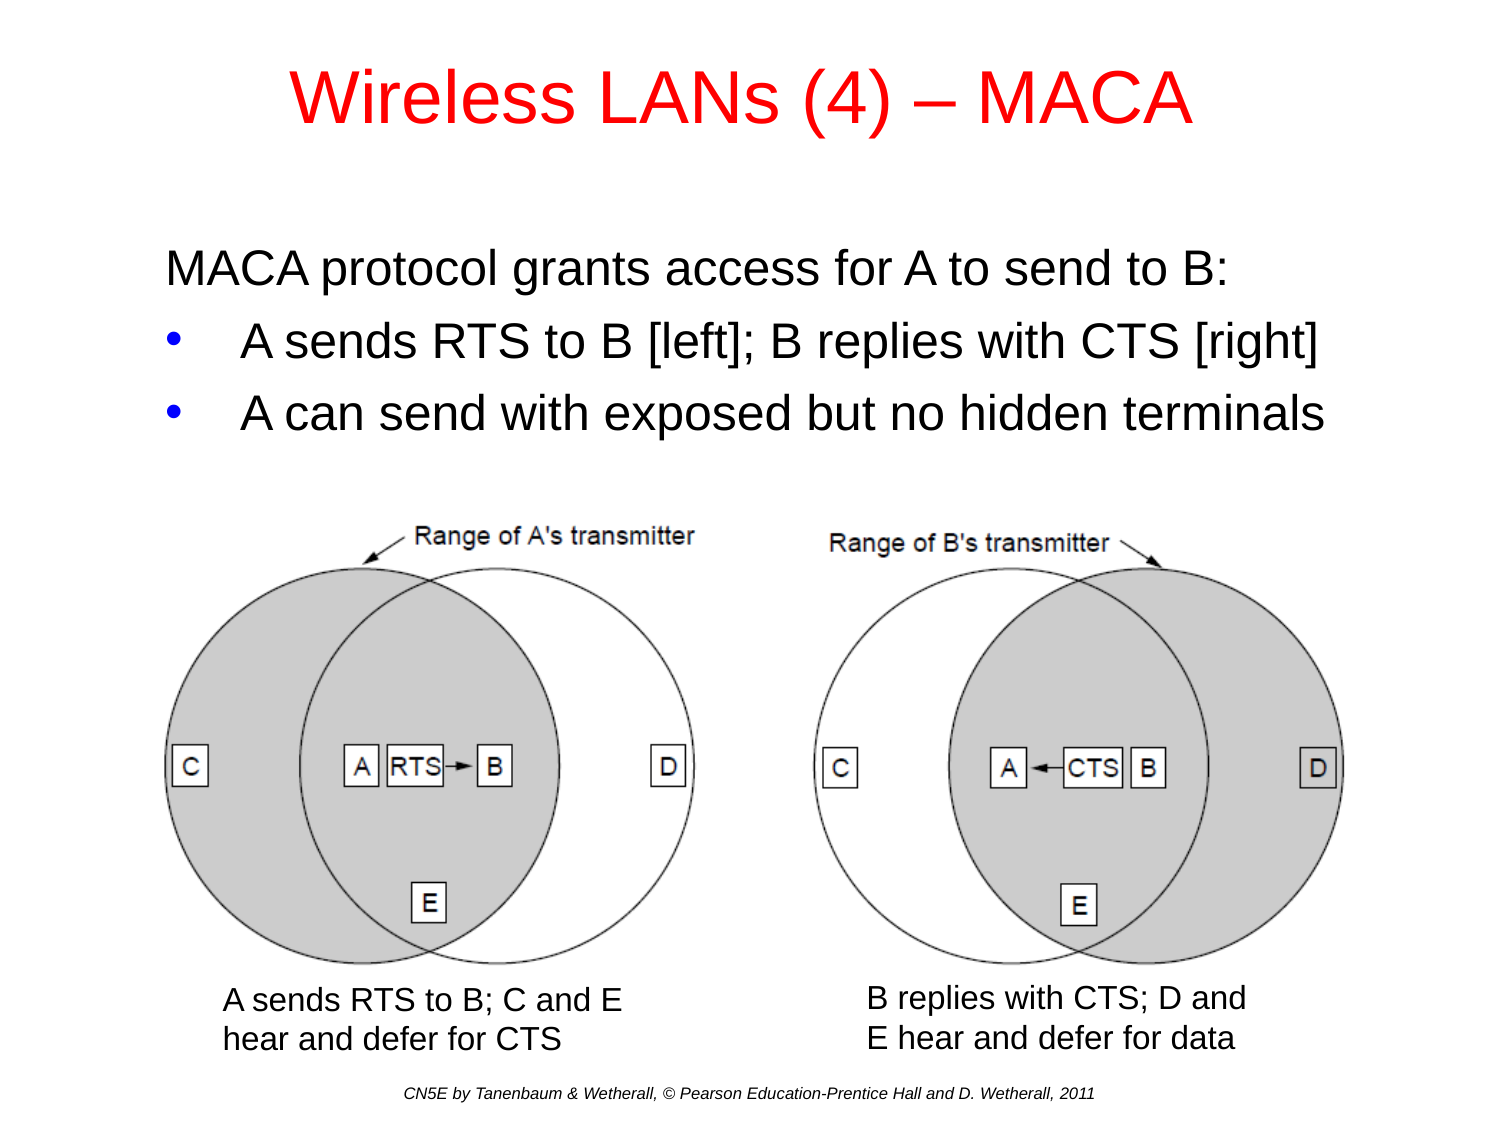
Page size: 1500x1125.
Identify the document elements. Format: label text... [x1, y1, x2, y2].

text_box B replies with CTS; D and E hear and defer for data [851, 999, 1294, 1104]
list MACA protocol grants access for A to send to B: A sends RTS to B [left]; B replies with CTS [right] A can send with exposed but no hidden terminals [149, 228, 1429, 984]
title Wireless LANs (4) – MACA [0, 0, 1500, 188]
footer CN5E by Tanenbaum & Wetherall, © Pearson Education-Prentice Hall and D. Wetherall, 2011 [0, 1074, 1500, 1125]
text_box A sends RTS to B; C and E hear and defer for CTS [207, 999, 650, 1105]
picture [136, 486, 1371, 991]
